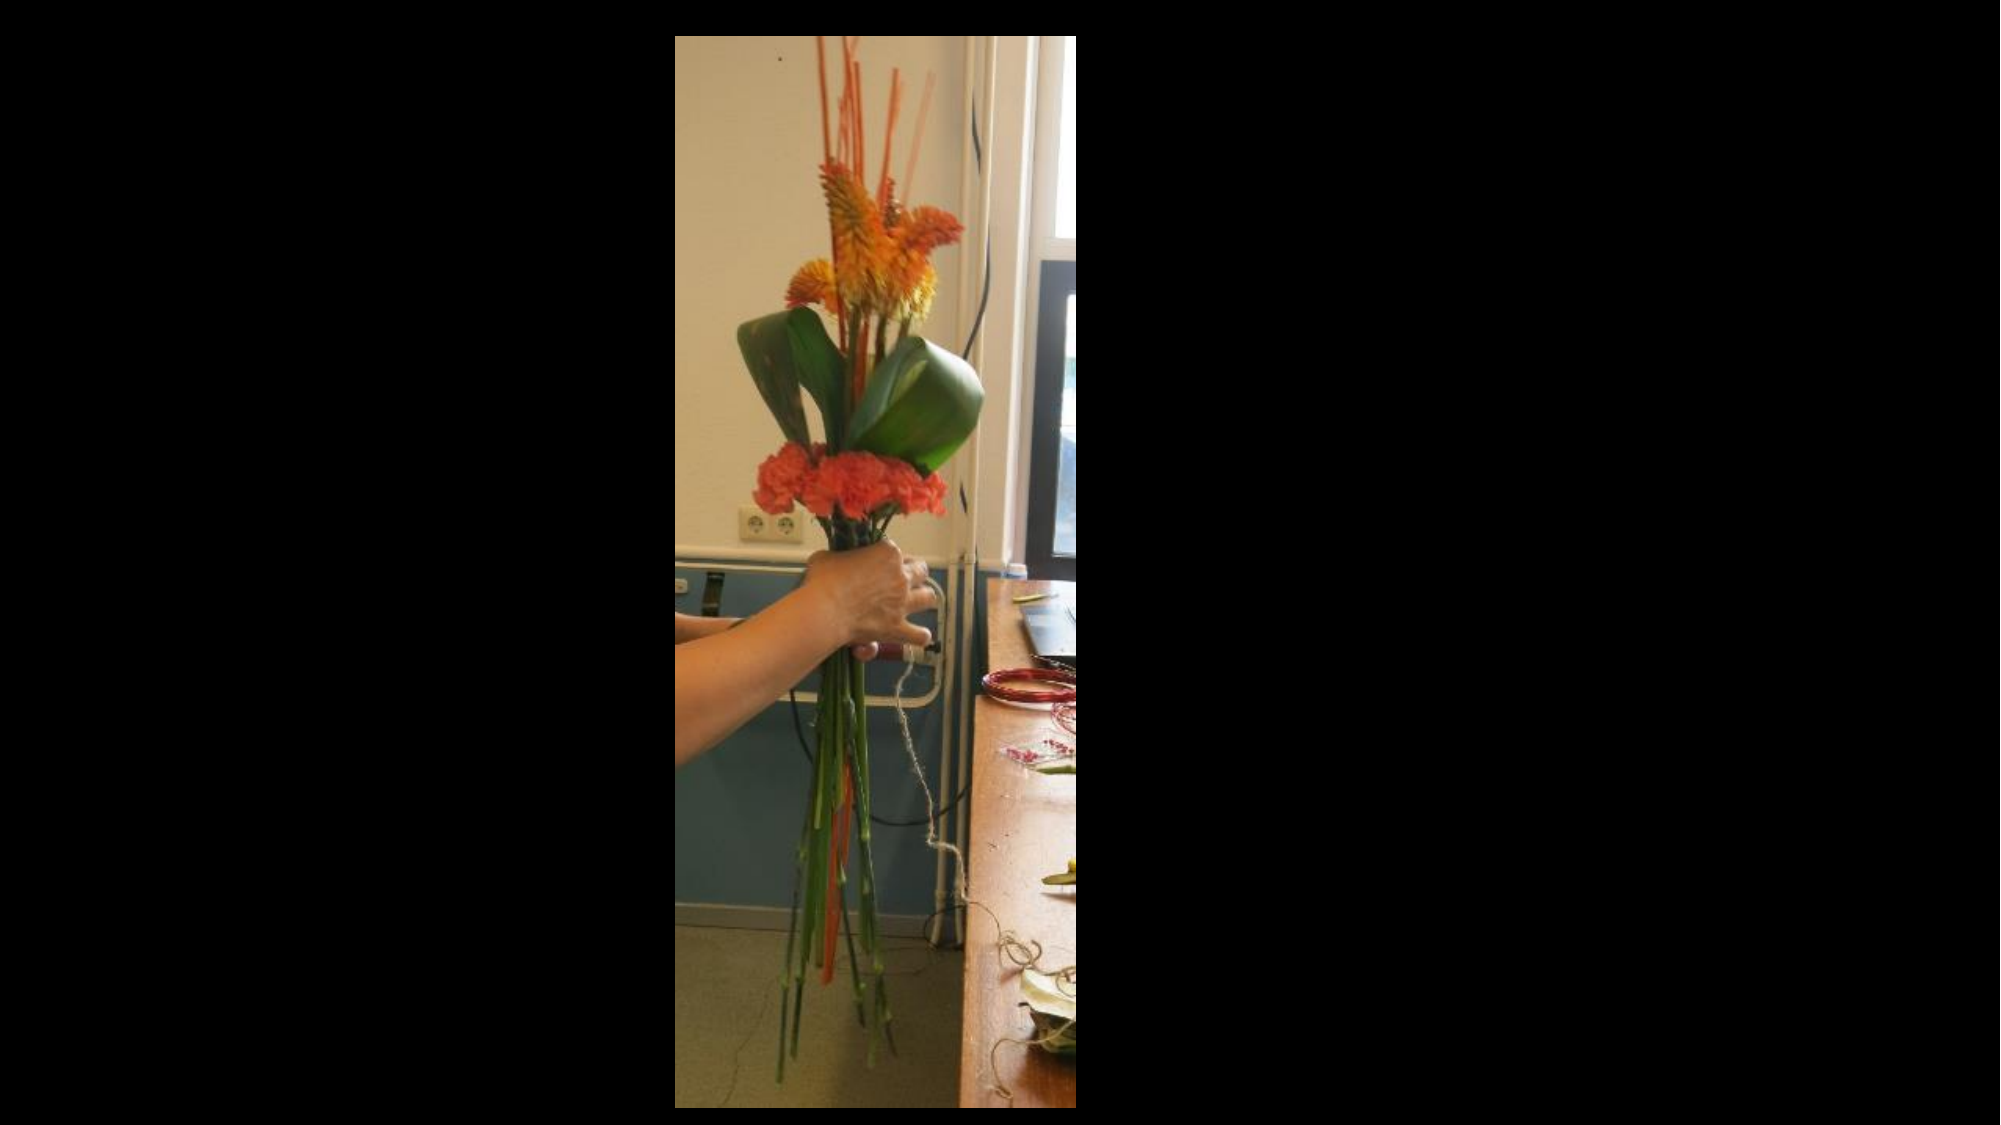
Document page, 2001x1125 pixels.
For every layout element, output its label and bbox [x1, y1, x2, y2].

picture [674, 36, 1076, 1108]
